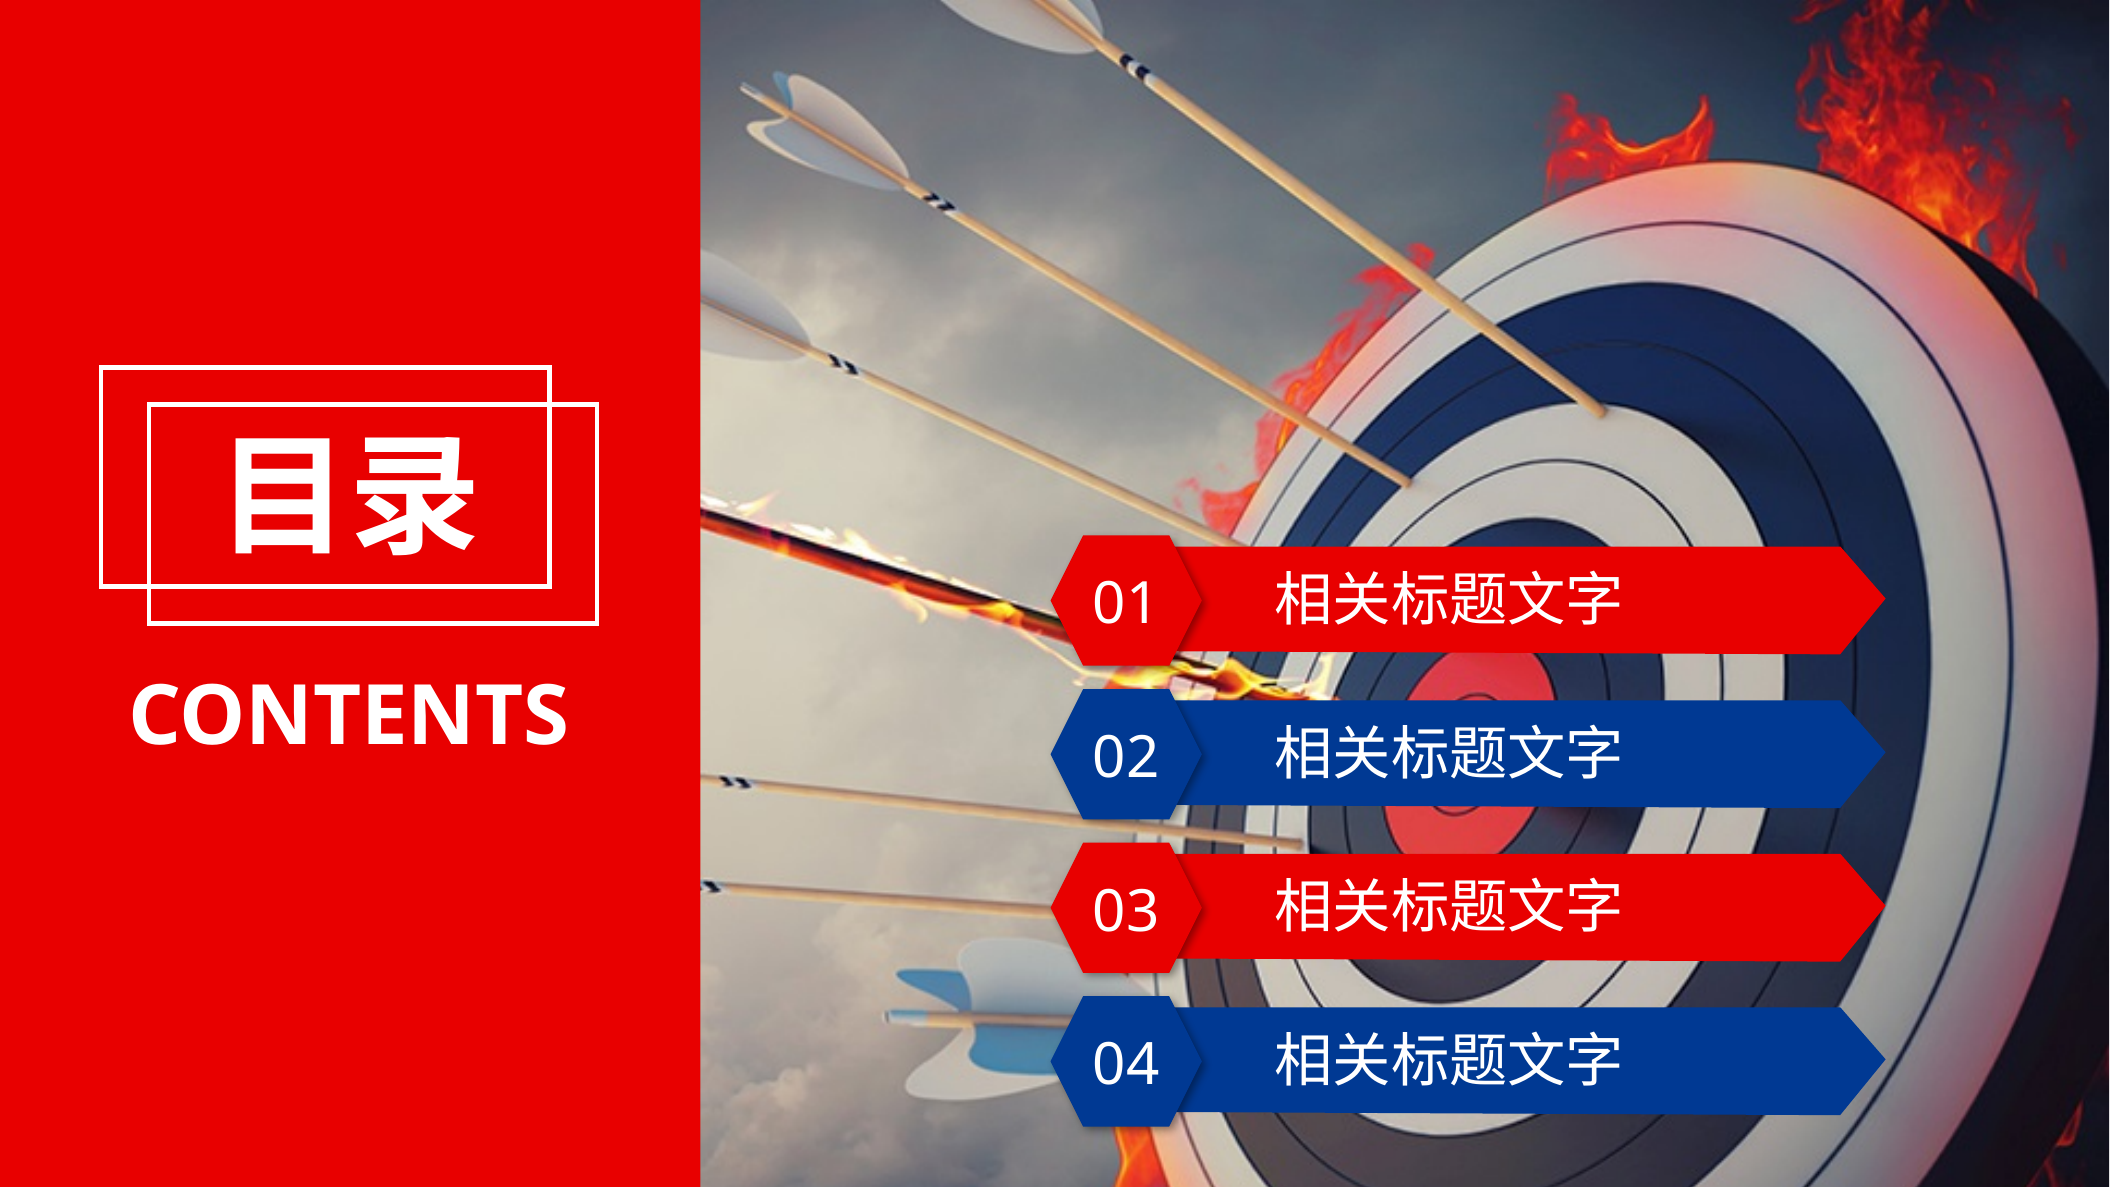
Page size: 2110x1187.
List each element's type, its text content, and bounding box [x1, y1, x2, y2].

text_box [1183, 852, 1887, 963]
text_box [701, 0, 2110, 1187]
text_box 相关标题文字 [1259, 862, 1640, 947]
text_box [0, 0, 701, 1187]
text_box 02 [1049, 688, 1203, 821]
text_box 04 [1049, 995, 1203, 1128]
text_box CONTENTS [109, 654, 589, 770]
text_box 相关标题文字 [1259, 708, 1640, 794]
text_box 相关标题文字 [1259, 554, 1640, 640]
text_box 01 [1049, 534, 1203, 667]
text_box [1183, 1006, 1887, 1117]
text_box 03 [1049, 841, 1203, 975]
text_box [1183, 545, 1887, 656]
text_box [101, 367, 598, 624]
text_box [1184, 699, 1887, 810]
text_box 相关标题文字 [1259, 1015, 1640, 1101]
